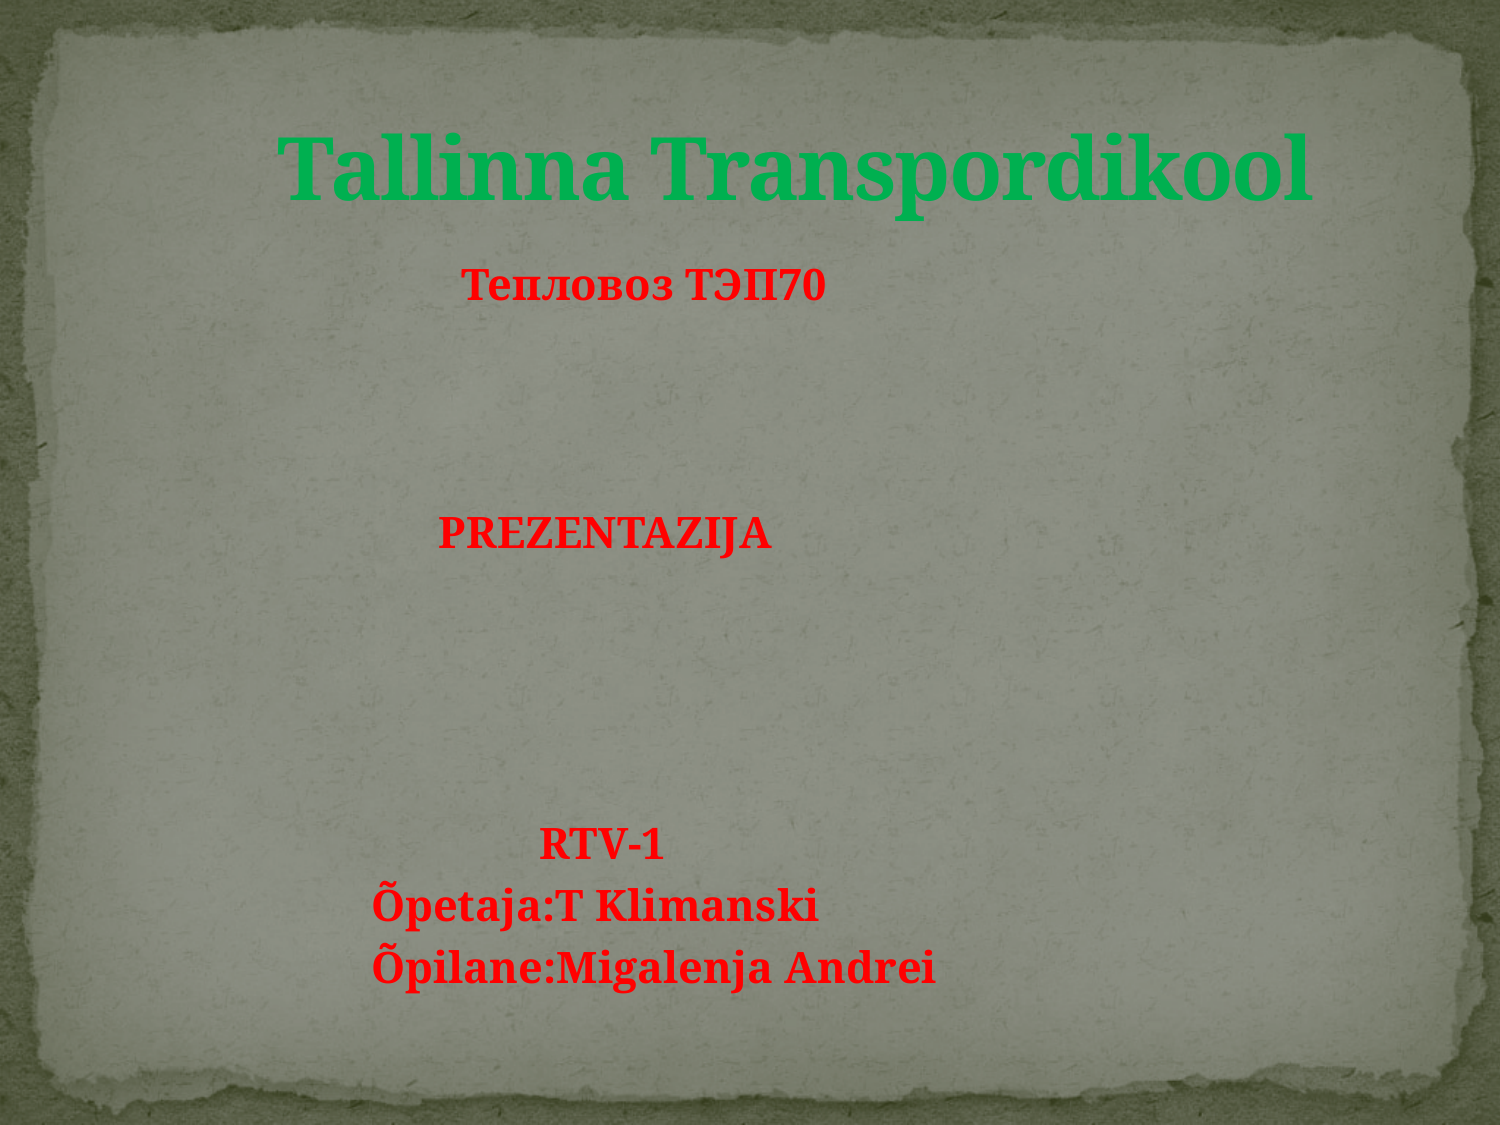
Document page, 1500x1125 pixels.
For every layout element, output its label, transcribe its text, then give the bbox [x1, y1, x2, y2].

list Тепловоз ТЭП70 PREZENTAZIJA RTV-1 Õpetaja:T Klimanski Õpilane:Migalenja Andrei [75, 249, 1425, 1000]
title Tallinna Transpordikool [74, 24, 1425, 225]
